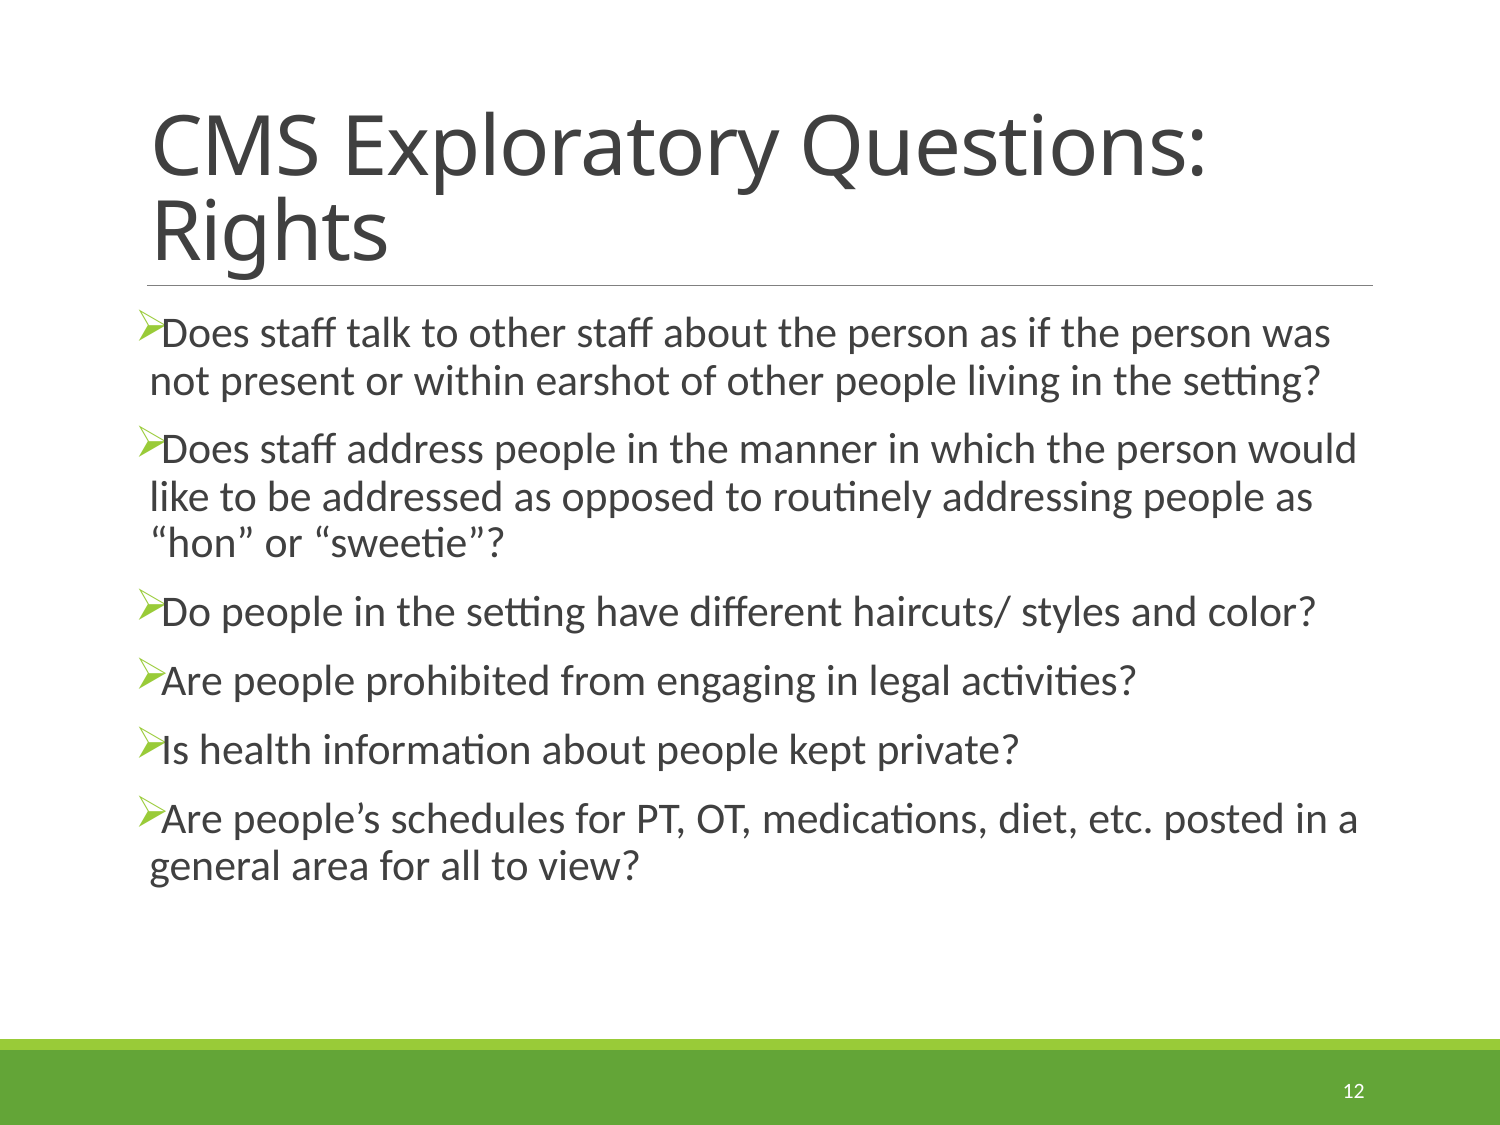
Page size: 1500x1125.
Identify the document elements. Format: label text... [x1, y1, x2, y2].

list Does staff talk to other staff about the person as if the person was not present or within earshot of other people living in the setting? Does staff address people in the manner in which the person would like to be addressed as opposed to routinely addressing people as “hon” or “sweetie”? Do people in the setting have different haircuts/ styles and color? Are people prohibited from engaging in legal activities? Is health information about people kept private? Are people’s schedules for PT, OT, medications, diet, etc. posted in a general area for all to view? [135, 302, 1373, 963]
slide_number 12 [1218, 1059, 1380, 1120]
title CMS Exploratory Questions: Rights [135, 47, 1373, 285]
